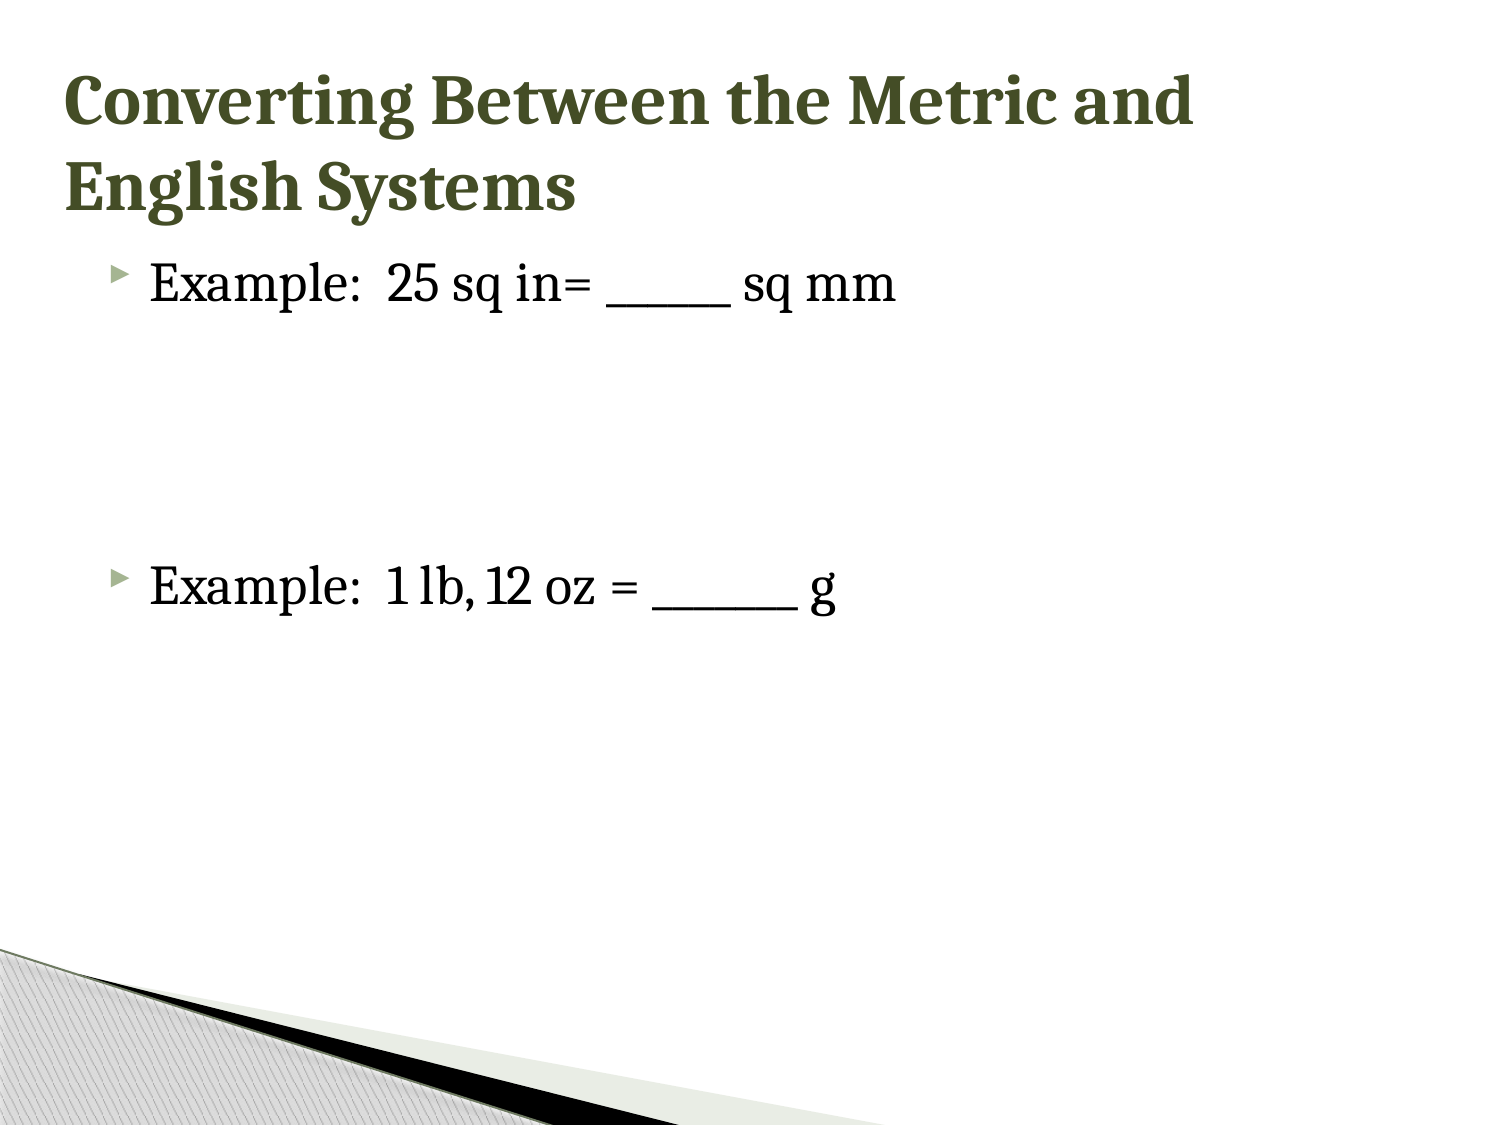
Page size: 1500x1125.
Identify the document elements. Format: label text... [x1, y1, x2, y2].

list Example: 25 sq in= ______ sq mm Example: 1 lb, 12 oz = _______ g [75, 237, 1425, 1005]
title Converting Between the Metric and English Systems [50, 45, 1425, 233]
